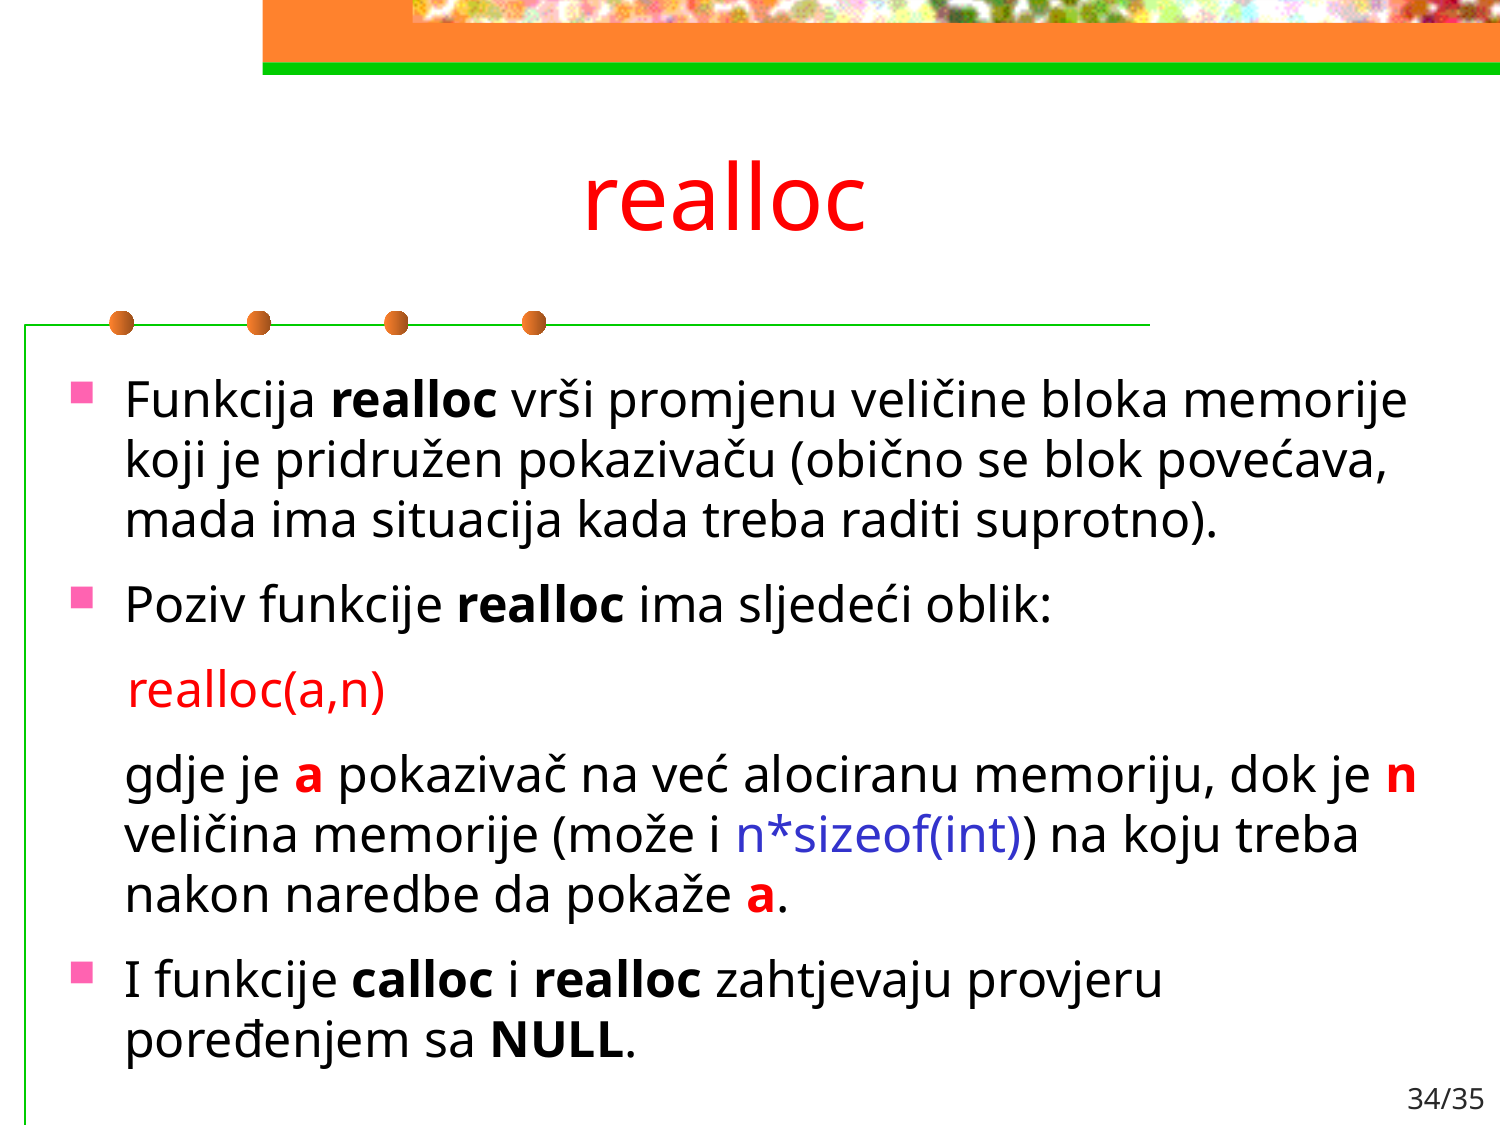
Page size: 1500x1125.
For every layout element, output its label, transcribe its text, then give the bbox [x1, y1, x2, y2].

picture [412, 0, 1500, 23]
text_box 34/35 [1374, 1072, 1500, 1123]
title realloc [87, 99, 1363, 288]
list Funkcija realloc vrši promjenu veličine bloka memorije koji je pridružen pokazivaču (obično se blok povećava, mada ima situacija kada treba raditi suprotno). Poziv funkcije realloc ima sljedeći oblik: realloc(a,n) gdje je a pokazivač na već alociranu memoriju, dok je n veličina memorije (može i n*sizeof(int)) na koju treba nakon naredbe da pokaže a. I funkcije calloc i realloc zahtjevaju provjeru poređenjem sa NULL. [52, 360, 1471, 1094]
